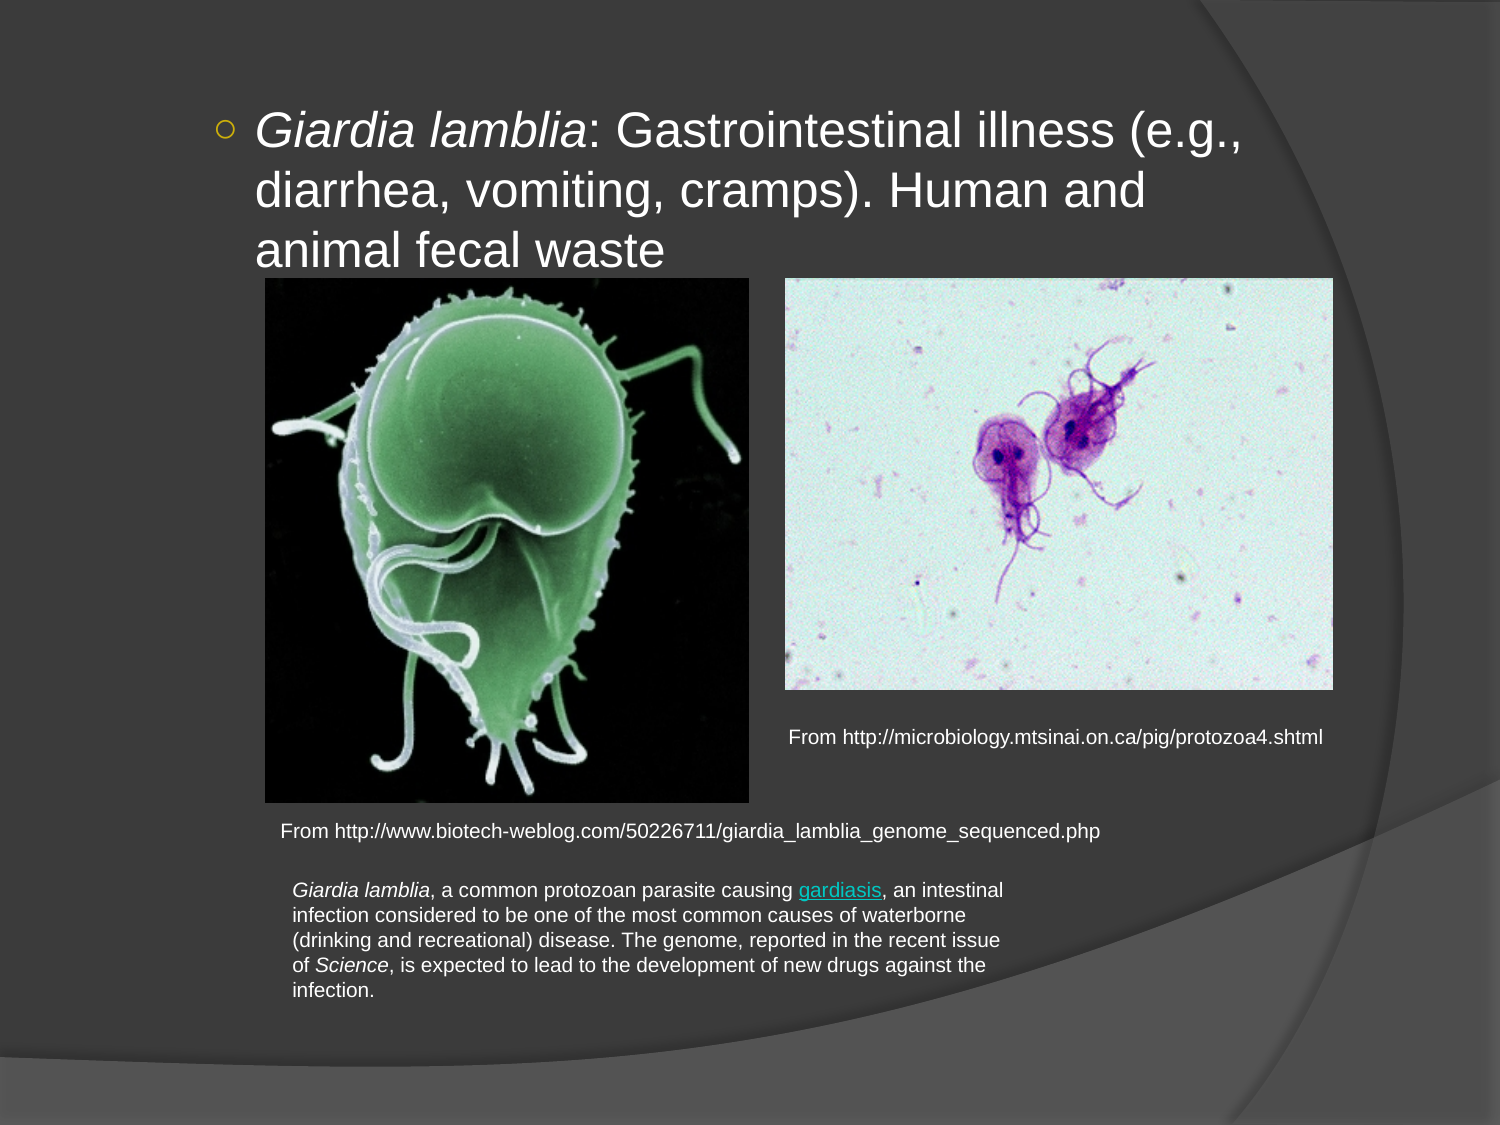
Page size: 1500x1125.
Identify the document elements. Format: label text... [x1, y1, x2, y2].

list Giardia lamblia: Gastrointestinal illness (e.g., diarrhea, vomiting, cramps). Human and animal fecal waste [75, 90, 1300, 846]
text_box From http://www.biotech-weblog.com/50226711/giardia_lamblia_genome_sequenced.php [265, 810, 1187, 851]
picture [785, 278, 1333, 691]
picture [265, 278, 749, 803]
text_box Giardia lamblia, a common protozoan parasite causing gardiasis, an intestinal infection considered to be one of the most common causes of waterborne (drinking and recreational) disease. The genome, reported in the recent issue of Science, is expected to lead to the development of new drugs against the infection. [277, 869, 1028, 1035]
text_box From http://microbiology.mtsinai.on.ca/pig/protozoa4.shtml [773, 716, 1400, 756]
